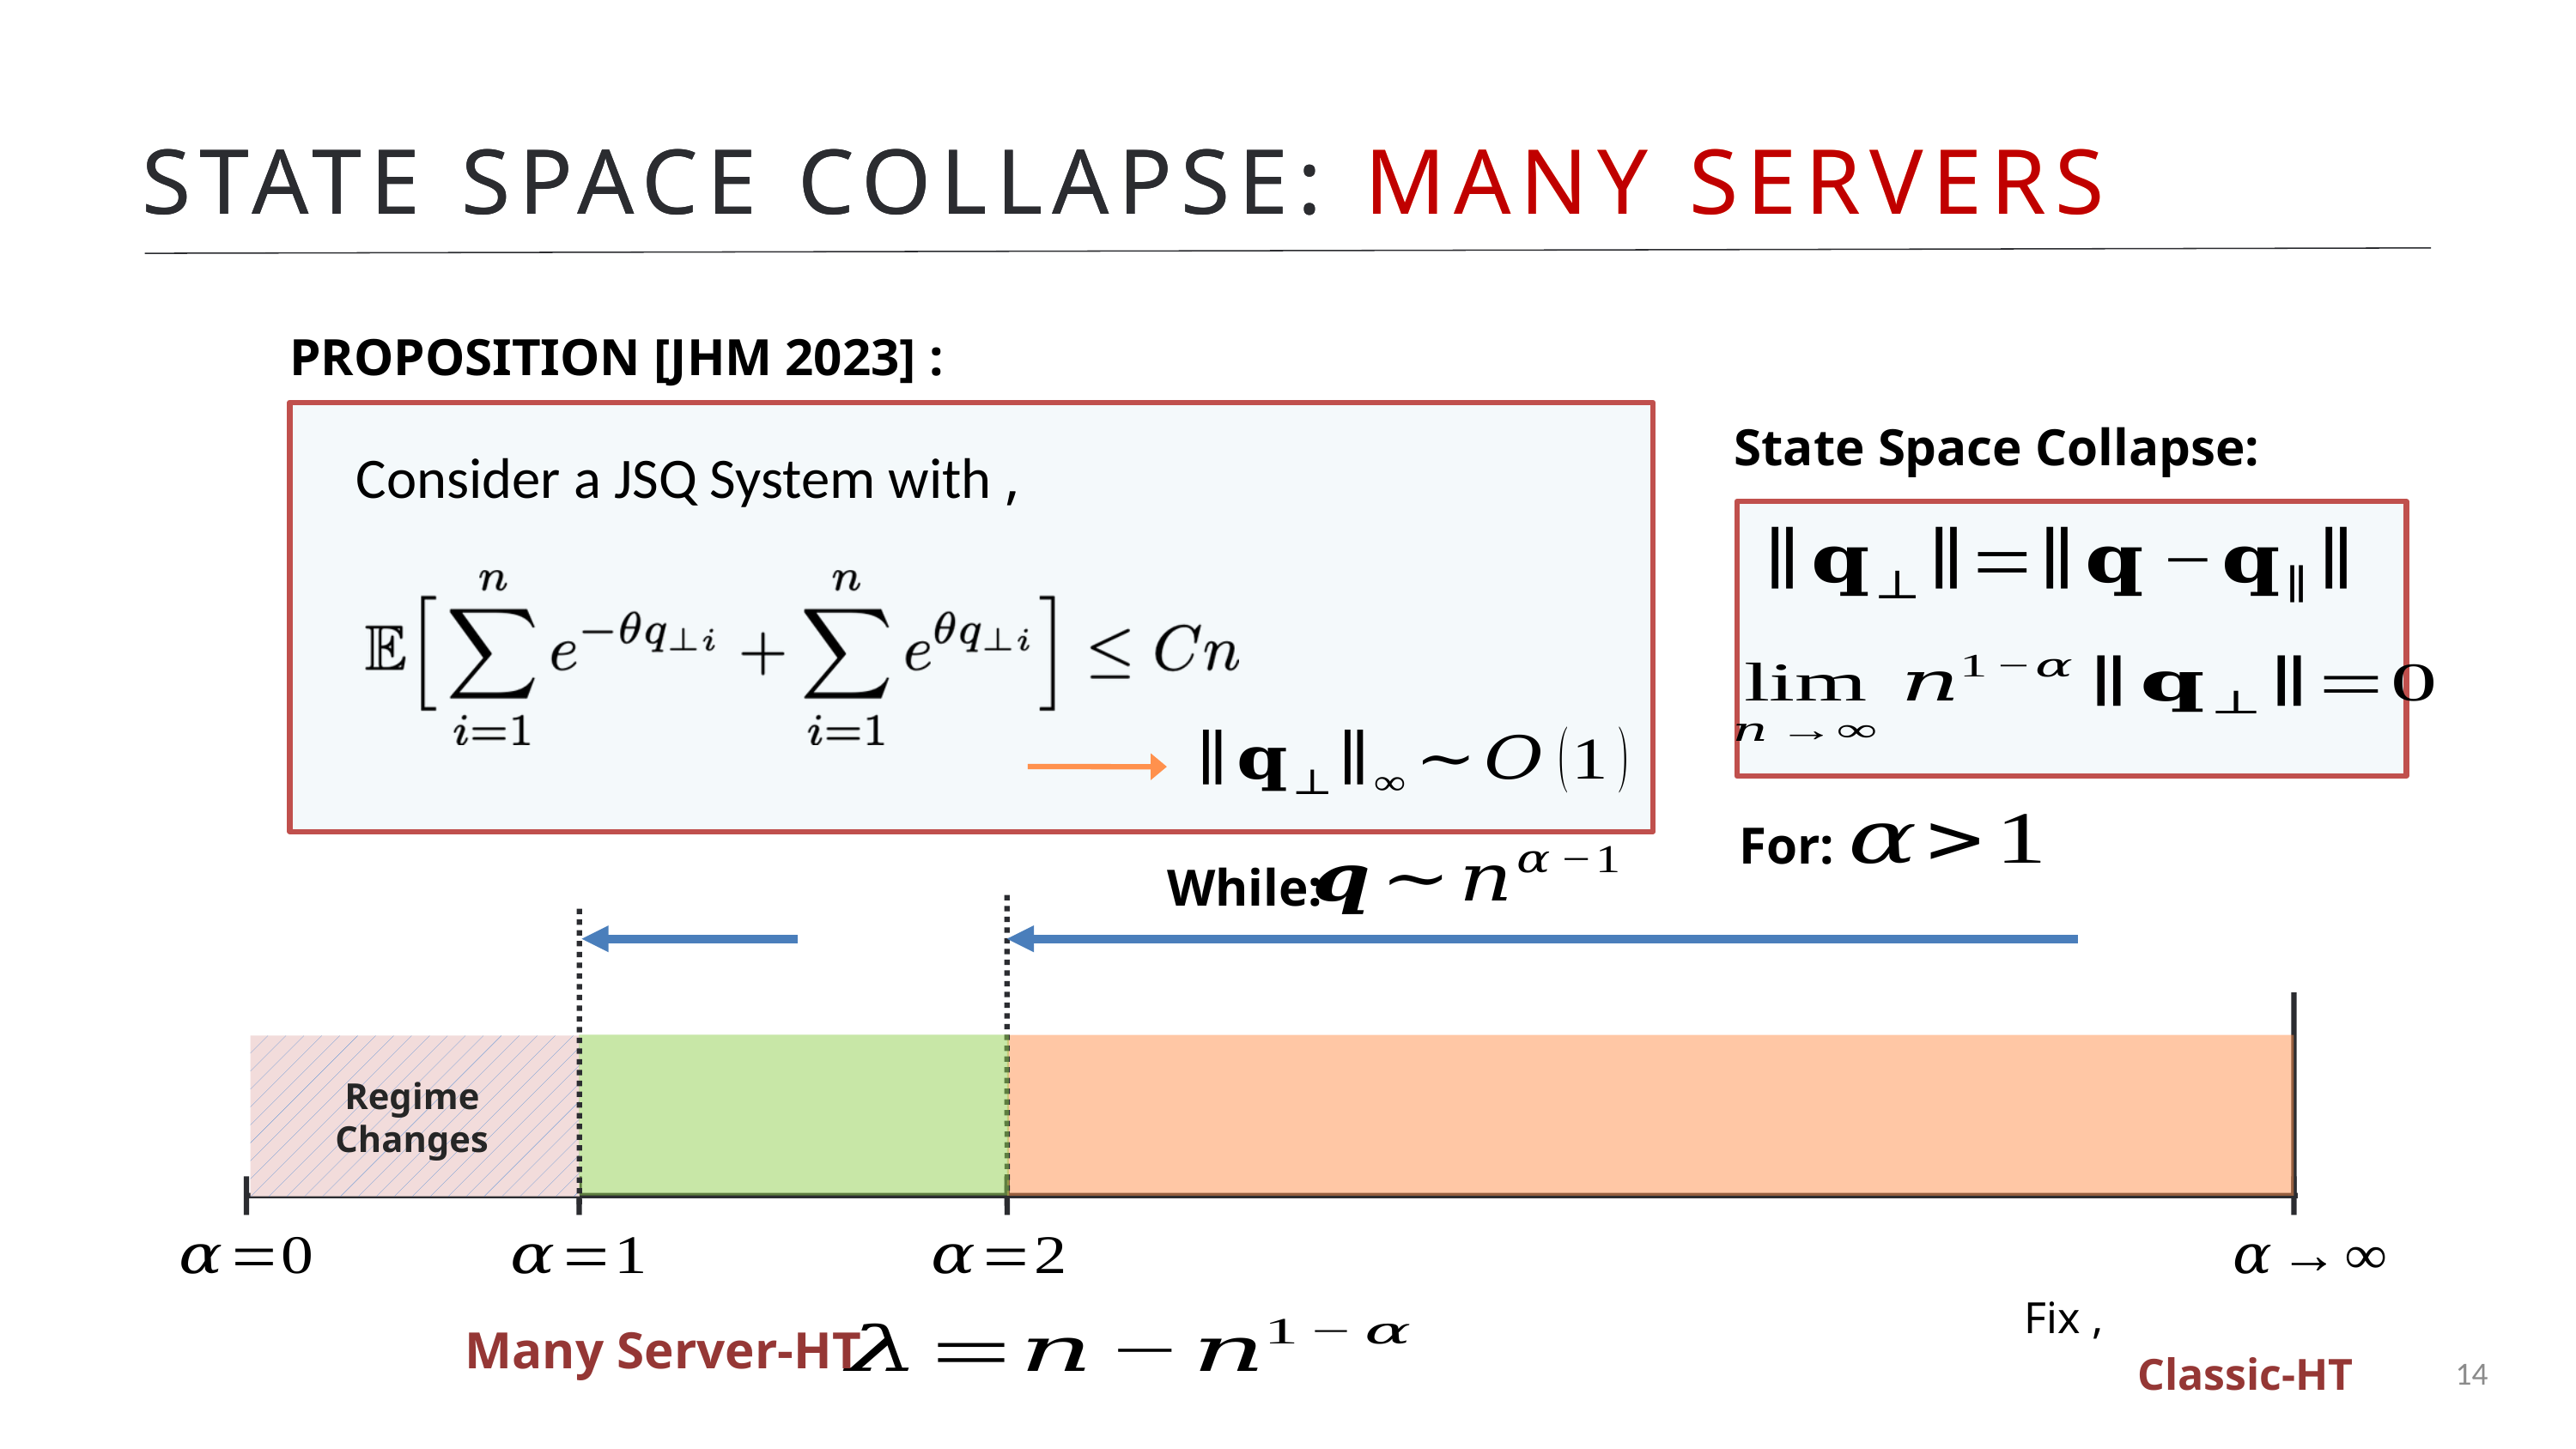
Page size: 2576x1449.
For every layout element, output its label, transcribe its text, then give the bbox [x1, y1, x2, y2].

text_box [1167, 834, 1621, 918]
text_box Regime Changes [322, 1067, 502, 1167]
text_box Classic-HT [2124, 1341, 2507, 1405]
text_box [289, 320, 2233, 832]
text_box Many Server-HT [452, 1312, 874, 1385]
text_box [577, 1033, 1011, 1175]
text_box [1011, 1033, 2296, 1175]
slide_number 14 [2200, 1346, 2501, 1398]
text_box For: [1739, 841, 1846, 874]
text_box STATE SPACE COLLAPSE: MANY SERVERS [142, 106, 2576, 233]
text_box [1697, 410, 2442, 777]
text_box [179, 1176, 2299, 1287]
text_box [249, 1034, 577, 1175]
